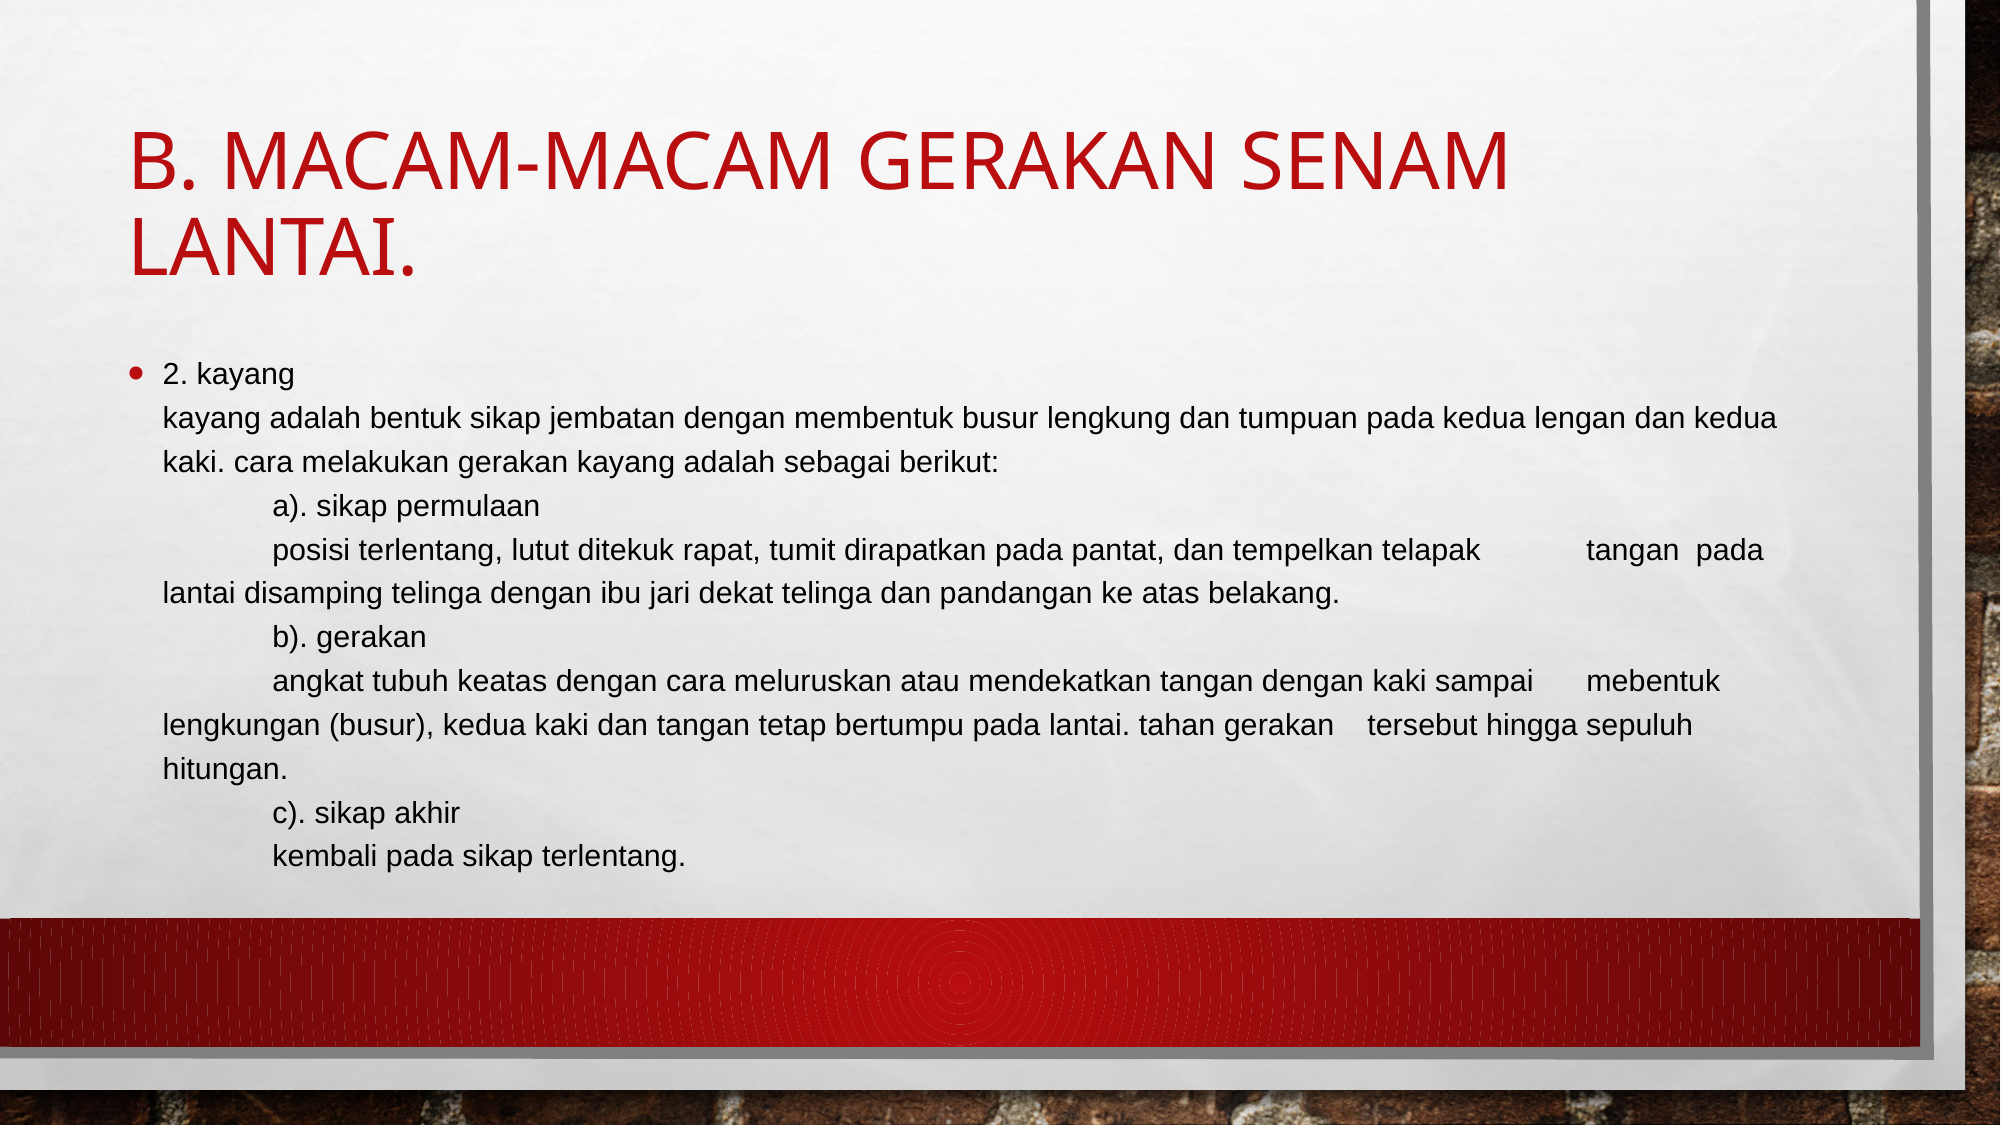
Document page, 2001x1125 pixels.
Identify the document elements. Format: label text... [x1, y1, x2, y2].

picture [0, 0, 2000, 1125]
title B. Macam-macam gerakan senam lantai. [112, 112, 1818, 302]
list 2. kayang kayang adalah bentuk sikap jembatan dengan membentuk busur lengkung dan tumpuan pada kedua lengan dan kedua kaki. cara melakukan gerakan kayang adalah sebagai berikut: a). sikap permulaan posisi terlentang, lutut ditekuk rapat, tumit dirapatkan pada pantat, dan tempelkan telapak tangan pada lantai disamping telinga dengan ibu jari dekat telinga dan pandangan ke atas belakang. b). gerakan angkat tubuh keatas dengan cara meluruskan atau mendekatkan tangan dengan kaki sampai mebentuk lengkungan (busur), kedua kaki dan tangan tetap bertumpu pada lantai. tahan gerakan tersebut hingga sepuluh hitungan. c). sikap akhir kembali pada sikap terlentang. [112, 338, 1818, 882]
